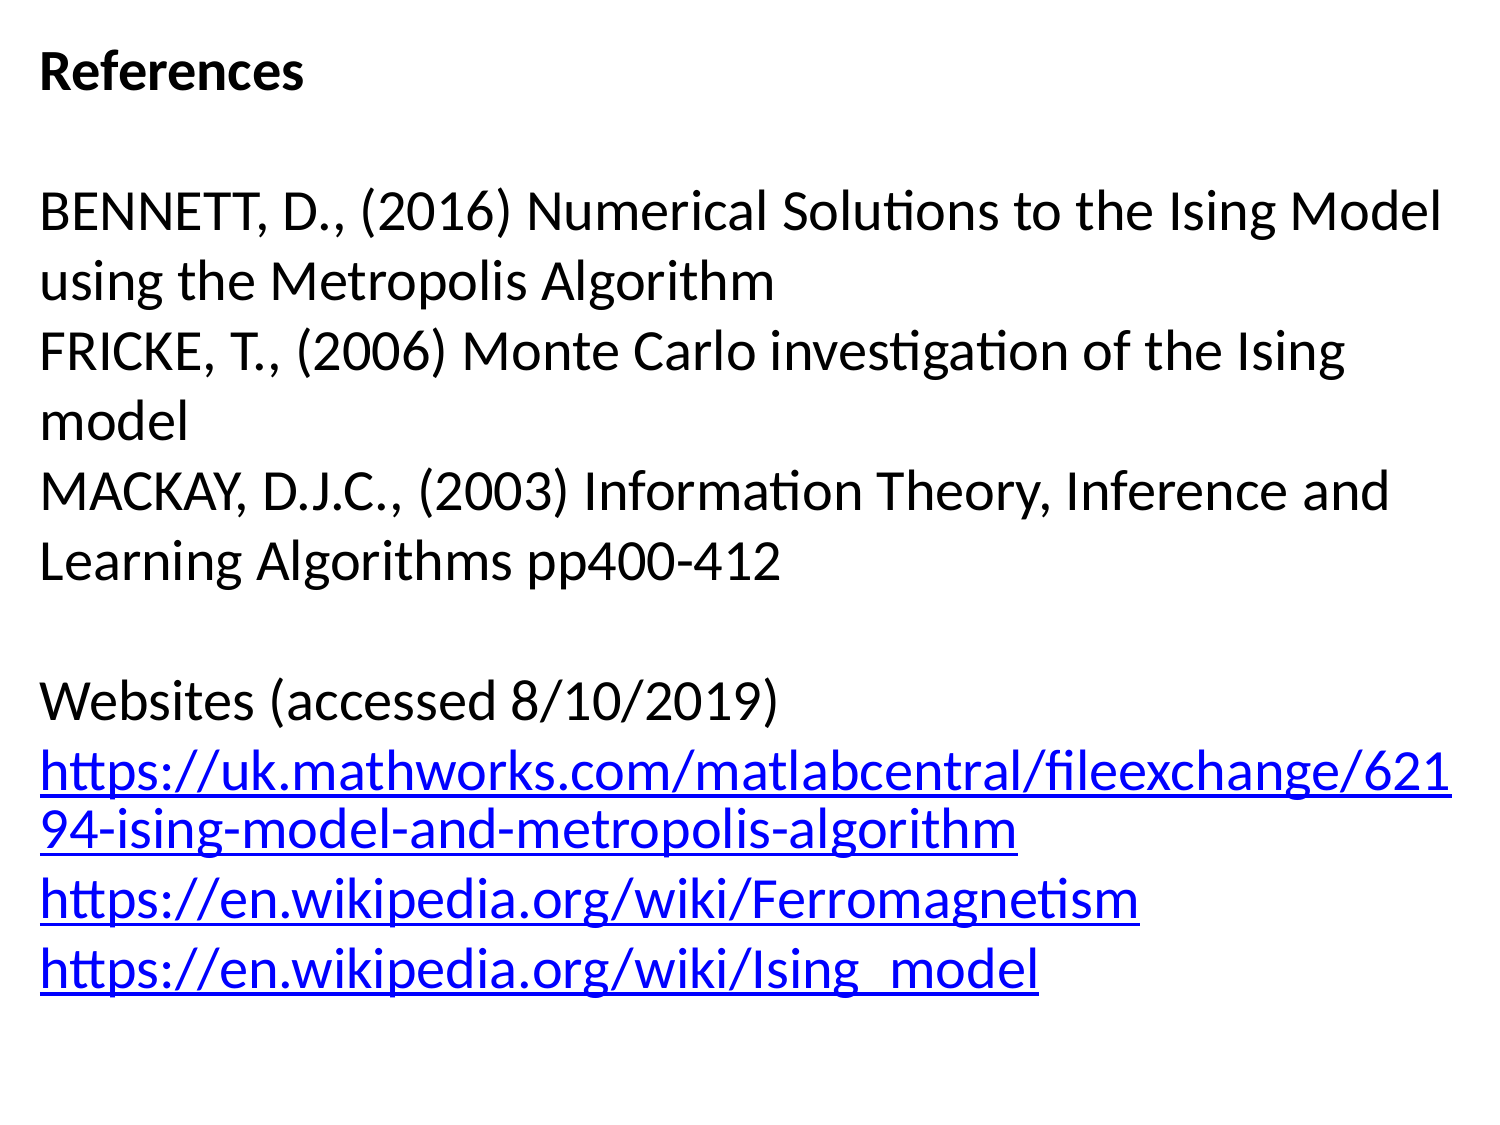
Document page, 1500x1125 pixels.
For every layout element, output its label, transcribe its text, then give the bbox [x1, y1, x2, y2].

text_box References BENNETT, D., (2016) Numerical Solutions to the Ising Model using the Metropolis Algorithm FRICKE, T., (2006) Monte Carlo investigation of the Ising model MACKAY, D.J.C., (2003) Information Theory, Inference and Learning Algorithms pp400-412 Websites (accessed 8/10/2019) https://uk.mathworks.com/matlabcentral/fileexchange/62194-ising-model-and-metropolis-algorithm https://en.wikipedia.org/wiki/Ferromagnetism https://en.wikipedia.org/wiki/Ising_model [24, 24, 1470, 950]
